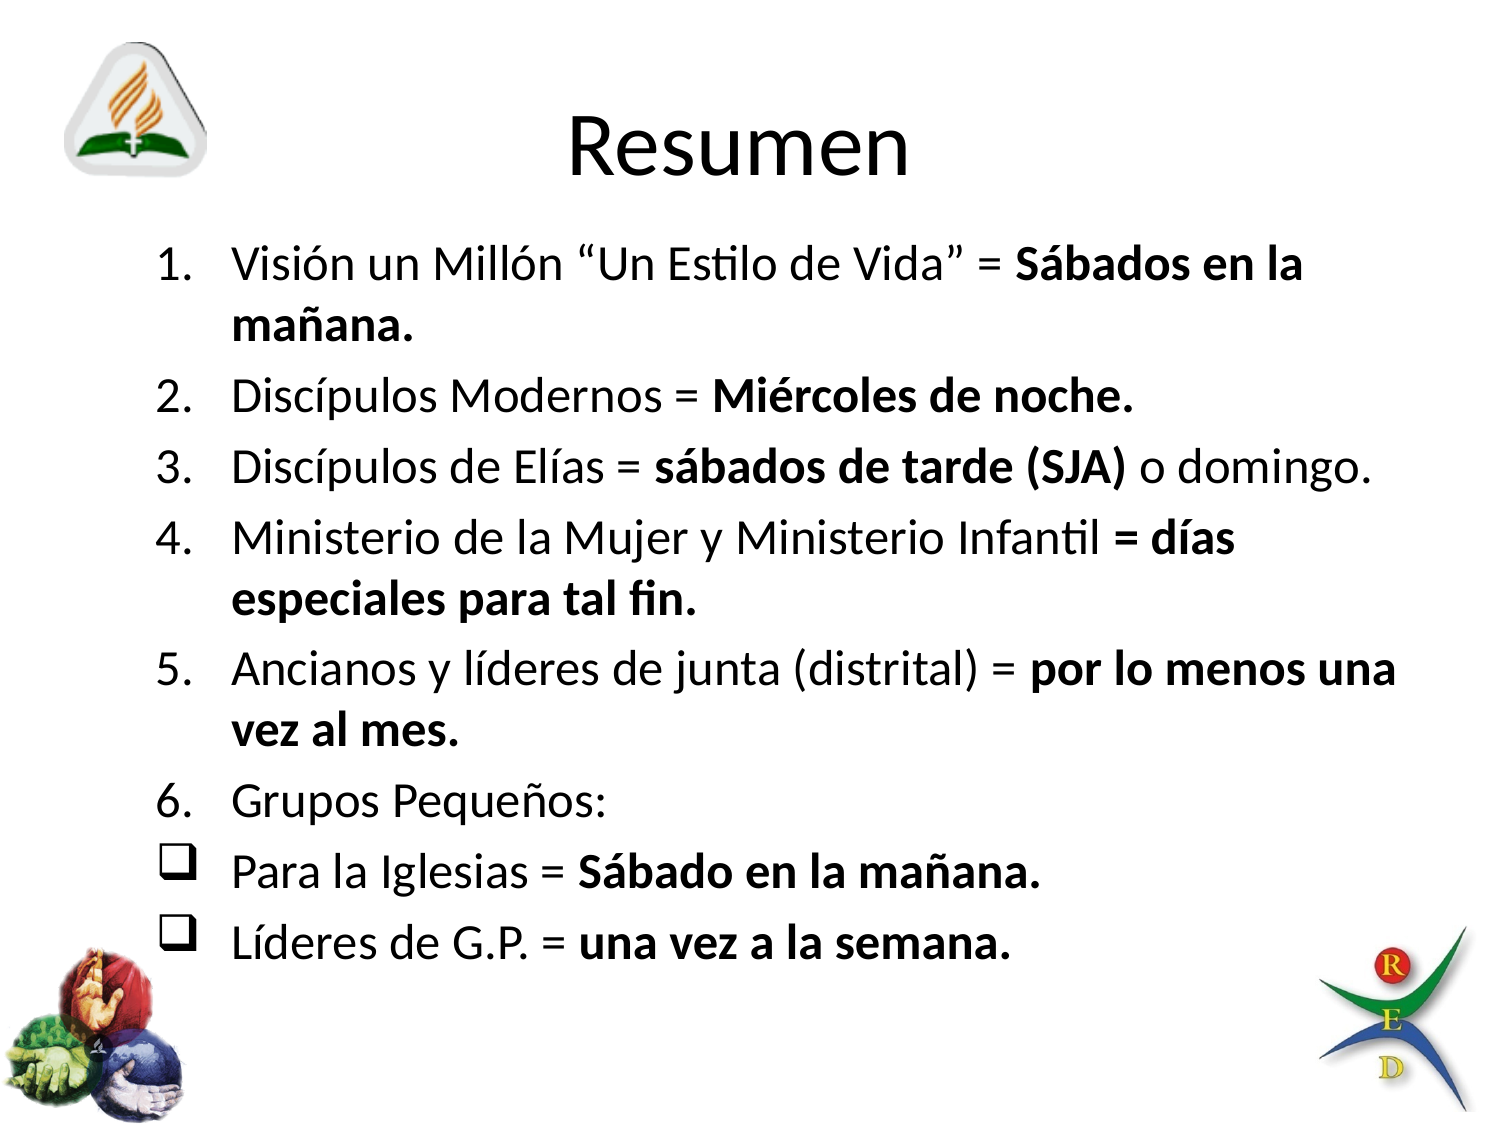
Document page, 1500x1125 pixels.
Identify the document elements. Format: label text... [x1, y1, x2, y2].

picture [64, 42, 207, 187]
picture [1298, 925, 1489, 1112]
picture [0, 942, 187, 1125]
title Resumen [75, 45, 1425, 233]
list Visión un Millón “Un Estilo de Vida” = Sábados en la mañana. Discípulos Modernos = Miércoles de noche. Discípulos de Elías = sábados de tarde (SJA) o domingo. Ministerio de la Mujer y Ministerio Infantil = días especiales para tal fin. Ancianos y líderes de junta (distrital) = por lo menos una vez al mes. Grupos Pequeños: Para la Iglesias = Sábado en la mañana. Líderes de G.P. = una vez a la semana. [140, 222, 1442, 992]
